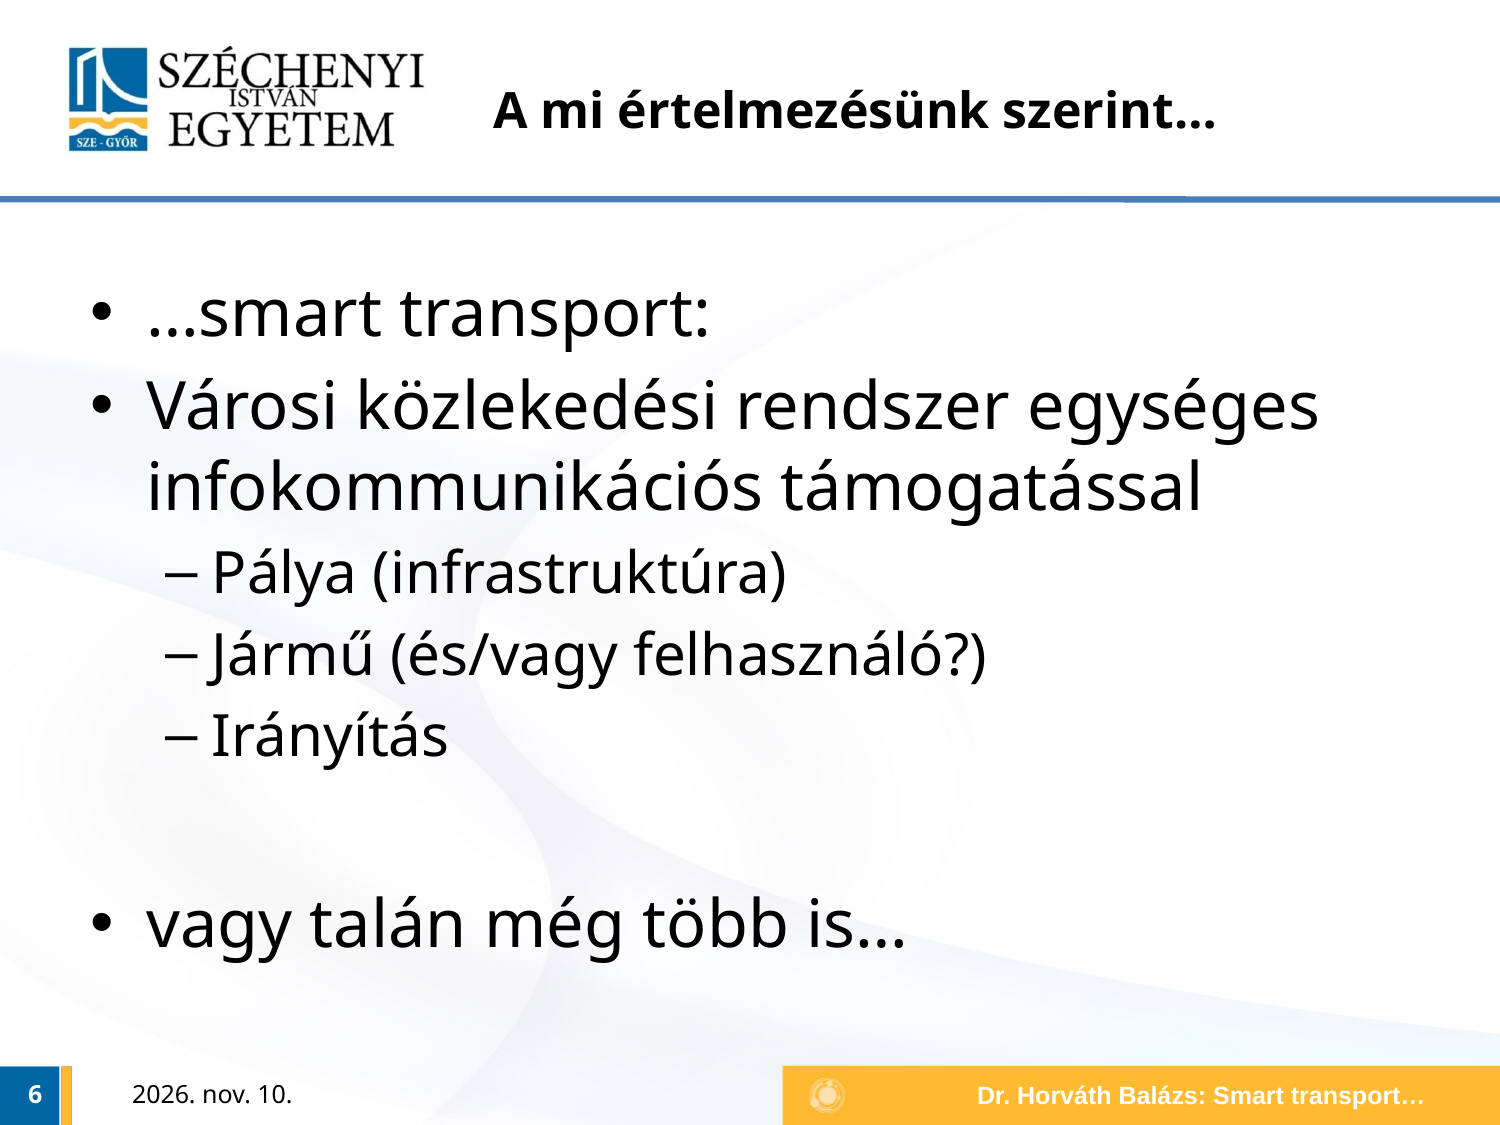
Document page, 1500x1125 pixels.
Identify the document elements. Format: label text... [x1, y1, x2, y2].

title A mi értelmezésünk szerint… [478, 45, 1425, 173]
picture [0, 0, 1500, 196]
slide_number 6 [0, 1065, 71, 1125]
picture [0, 203, 1500, 1125]
footer Dr. Horváth Balázs: Smart transport… [878, 1065, 1442, 1125]
list …smart transport: Városi közlekedési rendszer egységes infokommunikációs támogatással Pálya (infrastruktúra) Jármű (és/vagy felhasználó?) Irányítás vagy talán még több is… [75, 262, 1425, 1005]
slide_number 2014. szeptember 10. [117, 1065, 550, 1125]
